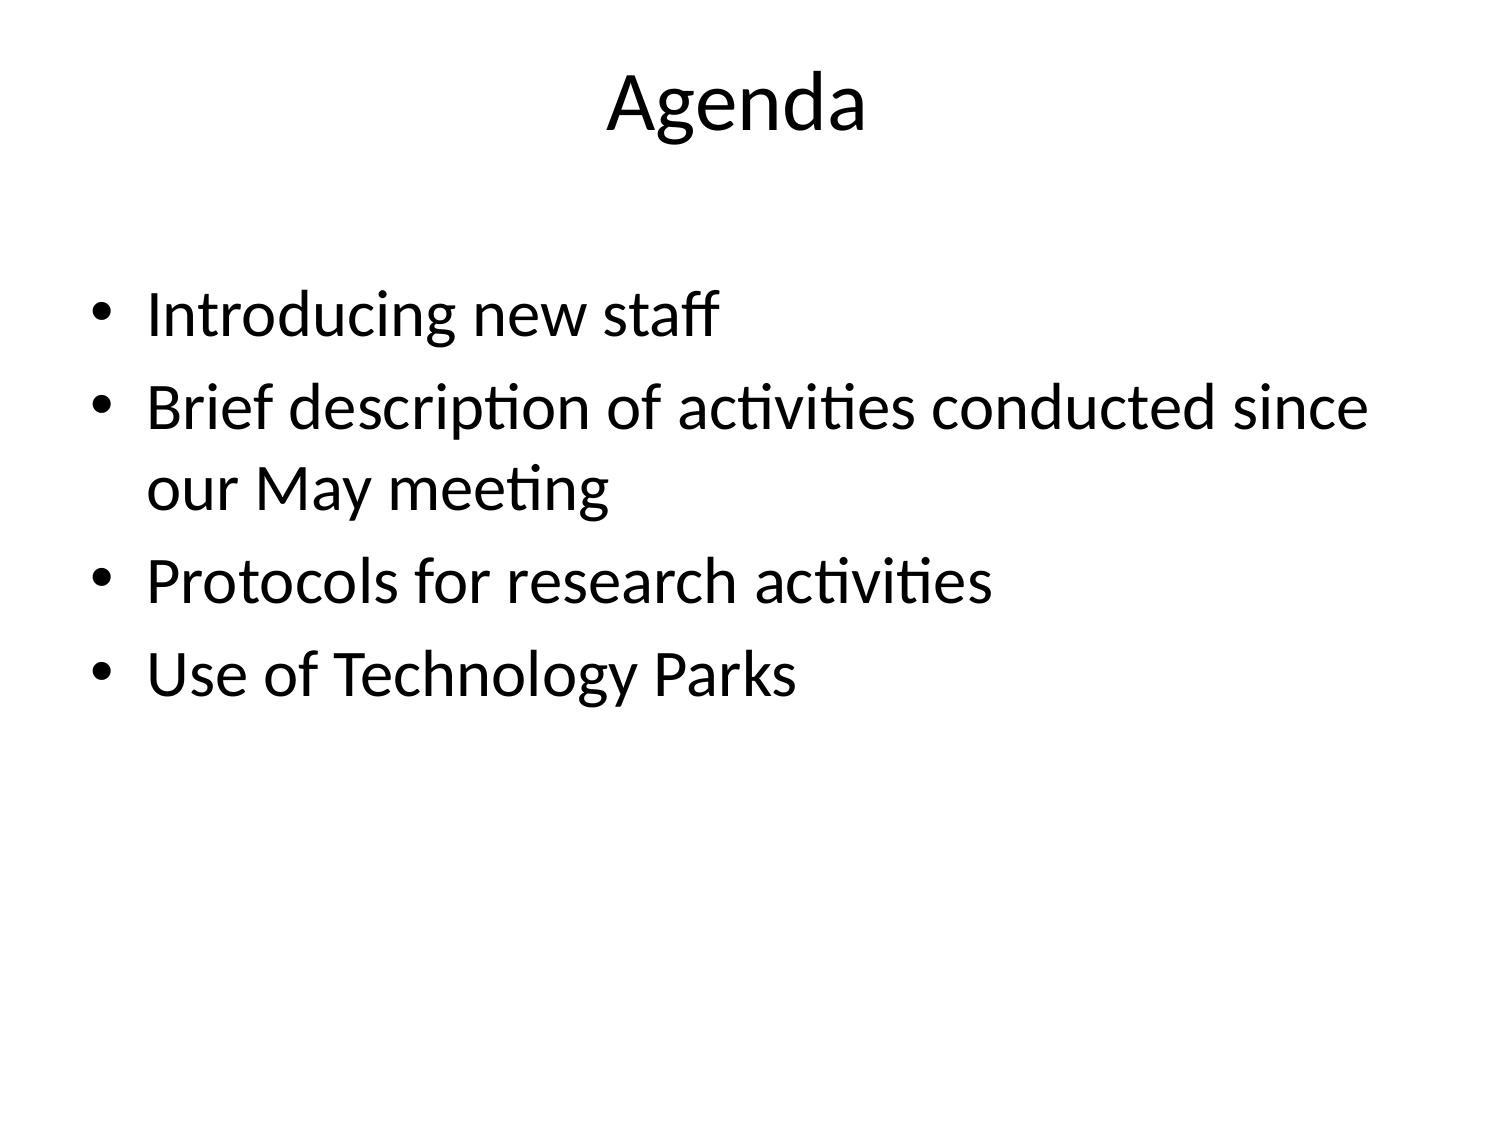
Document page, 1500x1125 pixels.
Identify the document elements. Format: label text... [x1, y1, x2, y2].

list Introducing new staff Brief description of activities conducted since our May meeting Protocols for research activities Use of Technology Parks [75, 262, 1425, 1005]
title Agenda [62, 37, 1413, 155]
